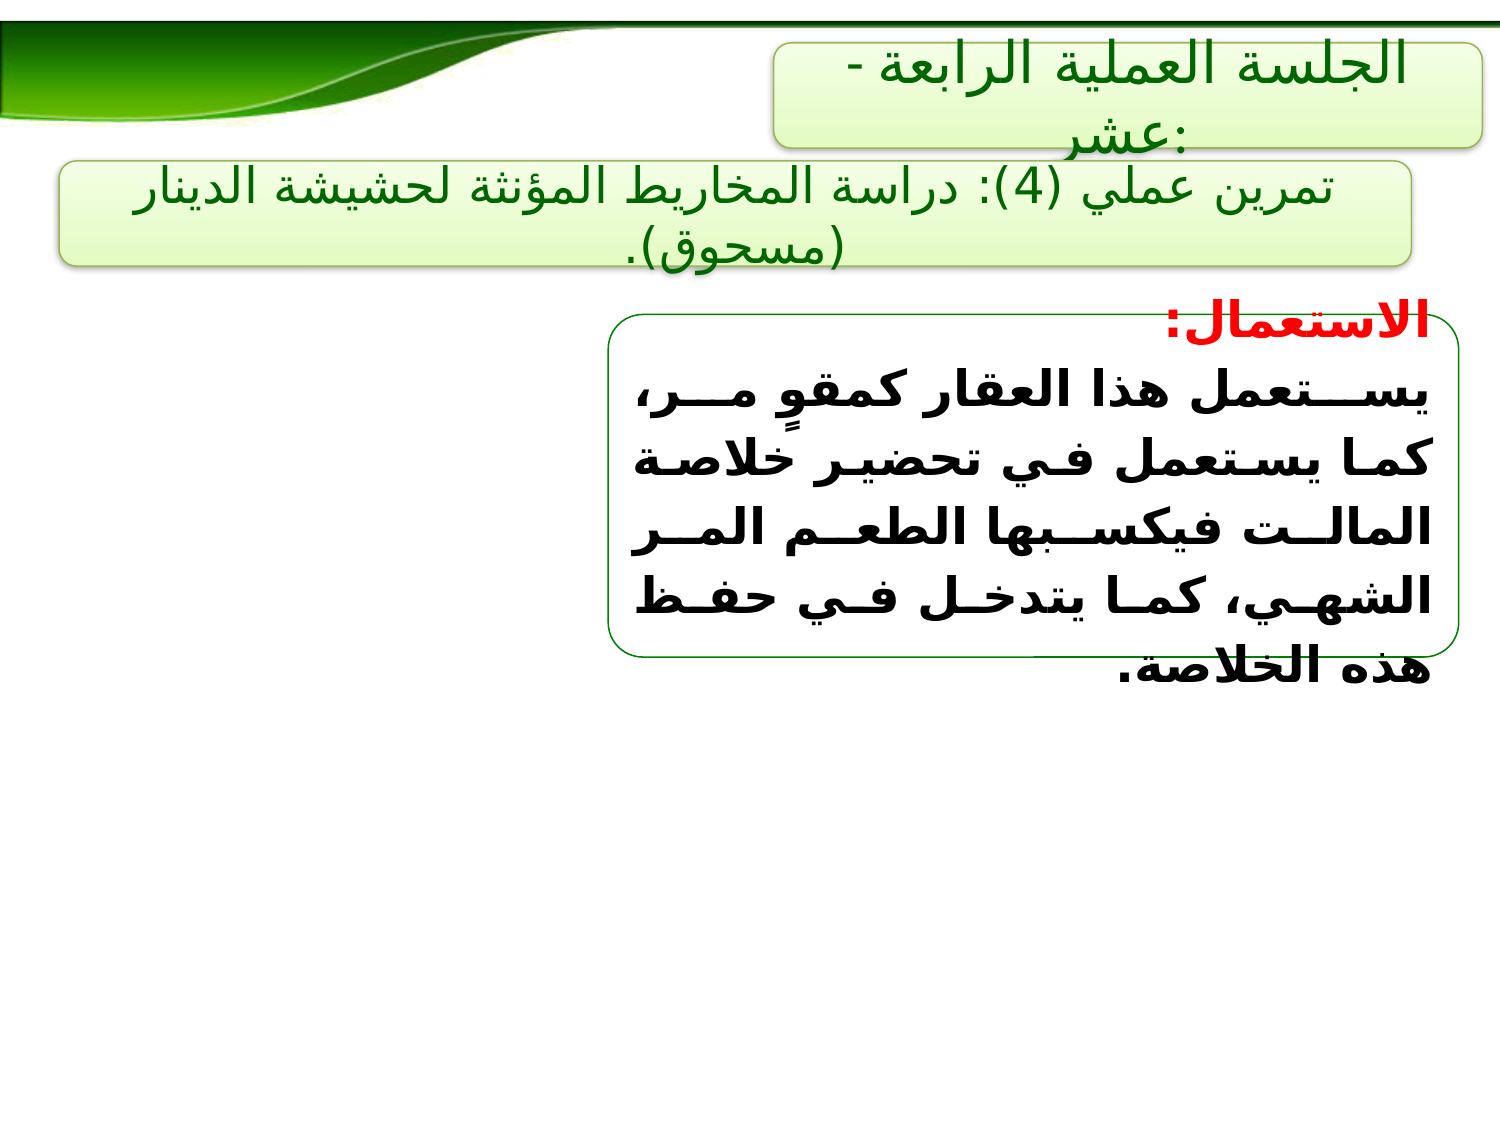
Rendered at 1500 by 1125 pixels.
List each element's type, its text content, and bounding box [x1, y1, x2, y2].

text_box - الجلسة العملية الرابعة عشر: [774, 137, 1482, 149]
text_box تمرين عملي (4): دراسة المخاريط المؤنثة لحشيشة الدينار (مسحوق). [58, 160, 1413, 267]
picture [0, 0, 1500, 130]
text_box الاستعمال: يستعمل هذا العقار كمقوٍ مر، كما يستعمل في تحضير خلاصة المالت فيكسبها الطعم المر الشهي، كما يتدخل في حفظ هذه الخلاصة. [608, 314, 1459, 658]
